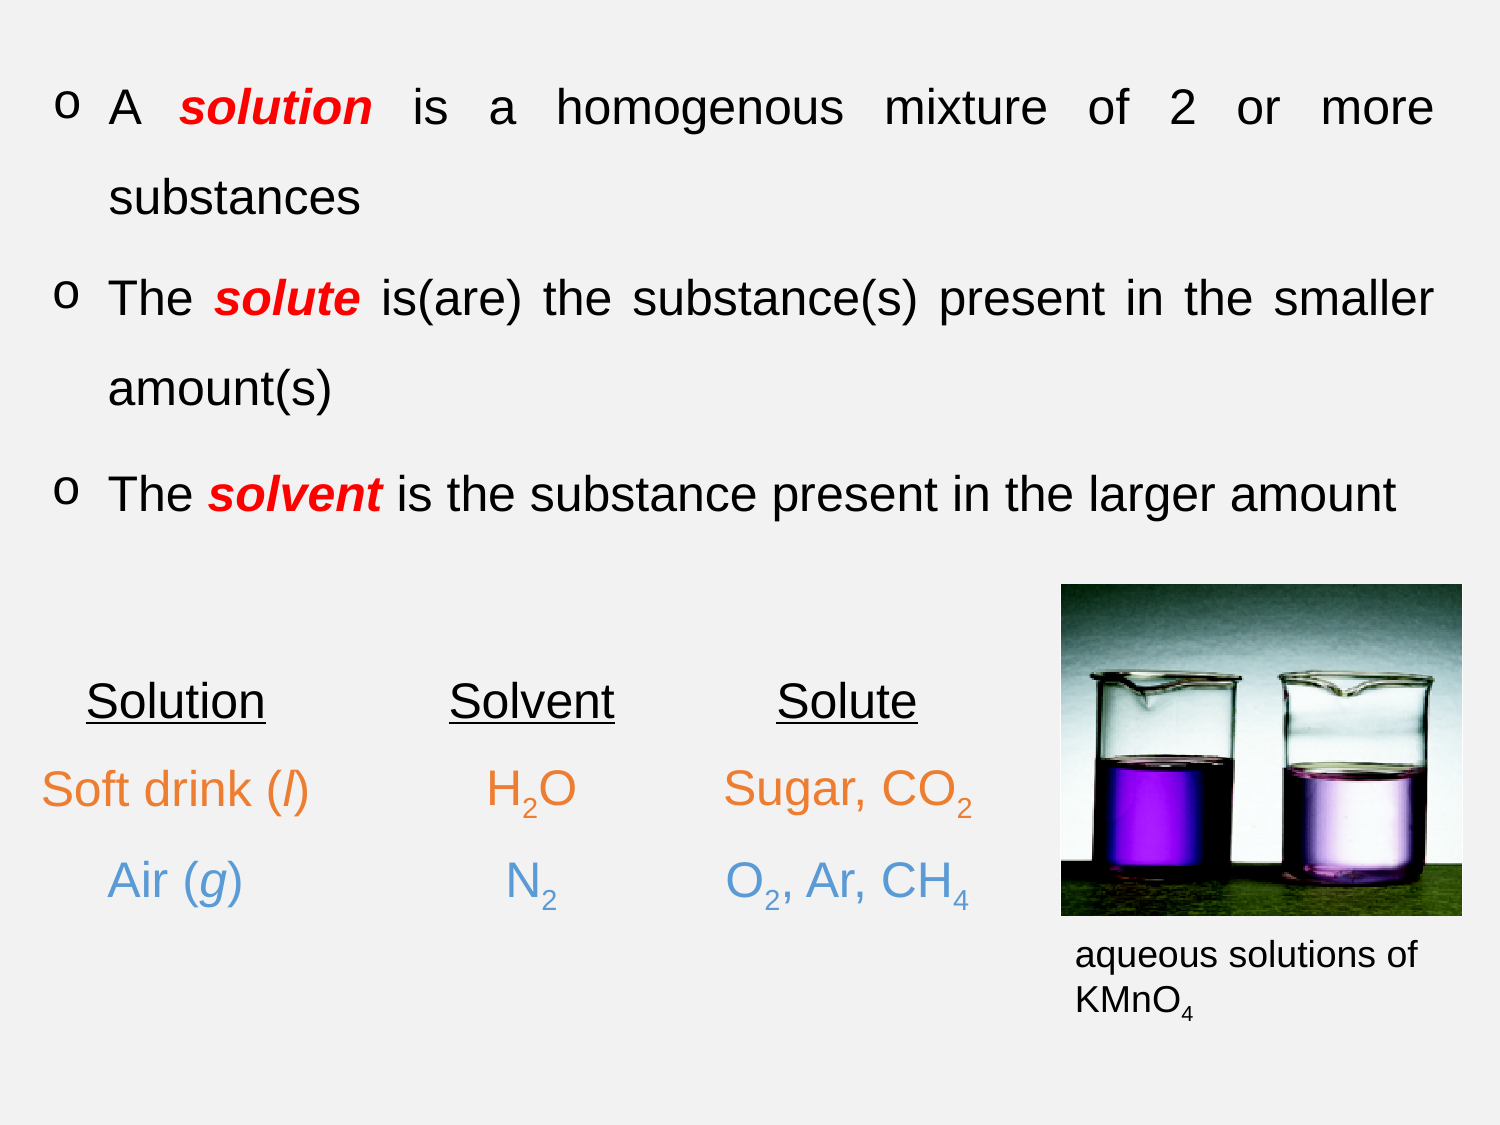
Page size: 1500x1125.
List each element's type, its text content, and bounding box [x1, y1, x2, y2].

text_box Soft drink (l) [26, 748, 326, 824]
text_box A solution is a homogenous mixture of 2 or more substances [37, 37, 1450, 228]
text_box The solvent is the substance present in the larger amount [36, 424, 1450, 529]
text_box H2O [471, 748, 593, 832]
text_box Air (g) [92, 840, 259, 916]
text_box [70, 661, 934, 737]
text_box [1060, 584, 1463, 1028]
text_box O2, Ar, CH4 [710, 840, 985, 924]
text_box N2 [490, 840, 573, 924]
text_box Sugar, CO2 [708, 748, 988, 832]
text_box The solute is(are) the substance(s) present in the smaller amount(s) [36, 228, 1450, 423]
